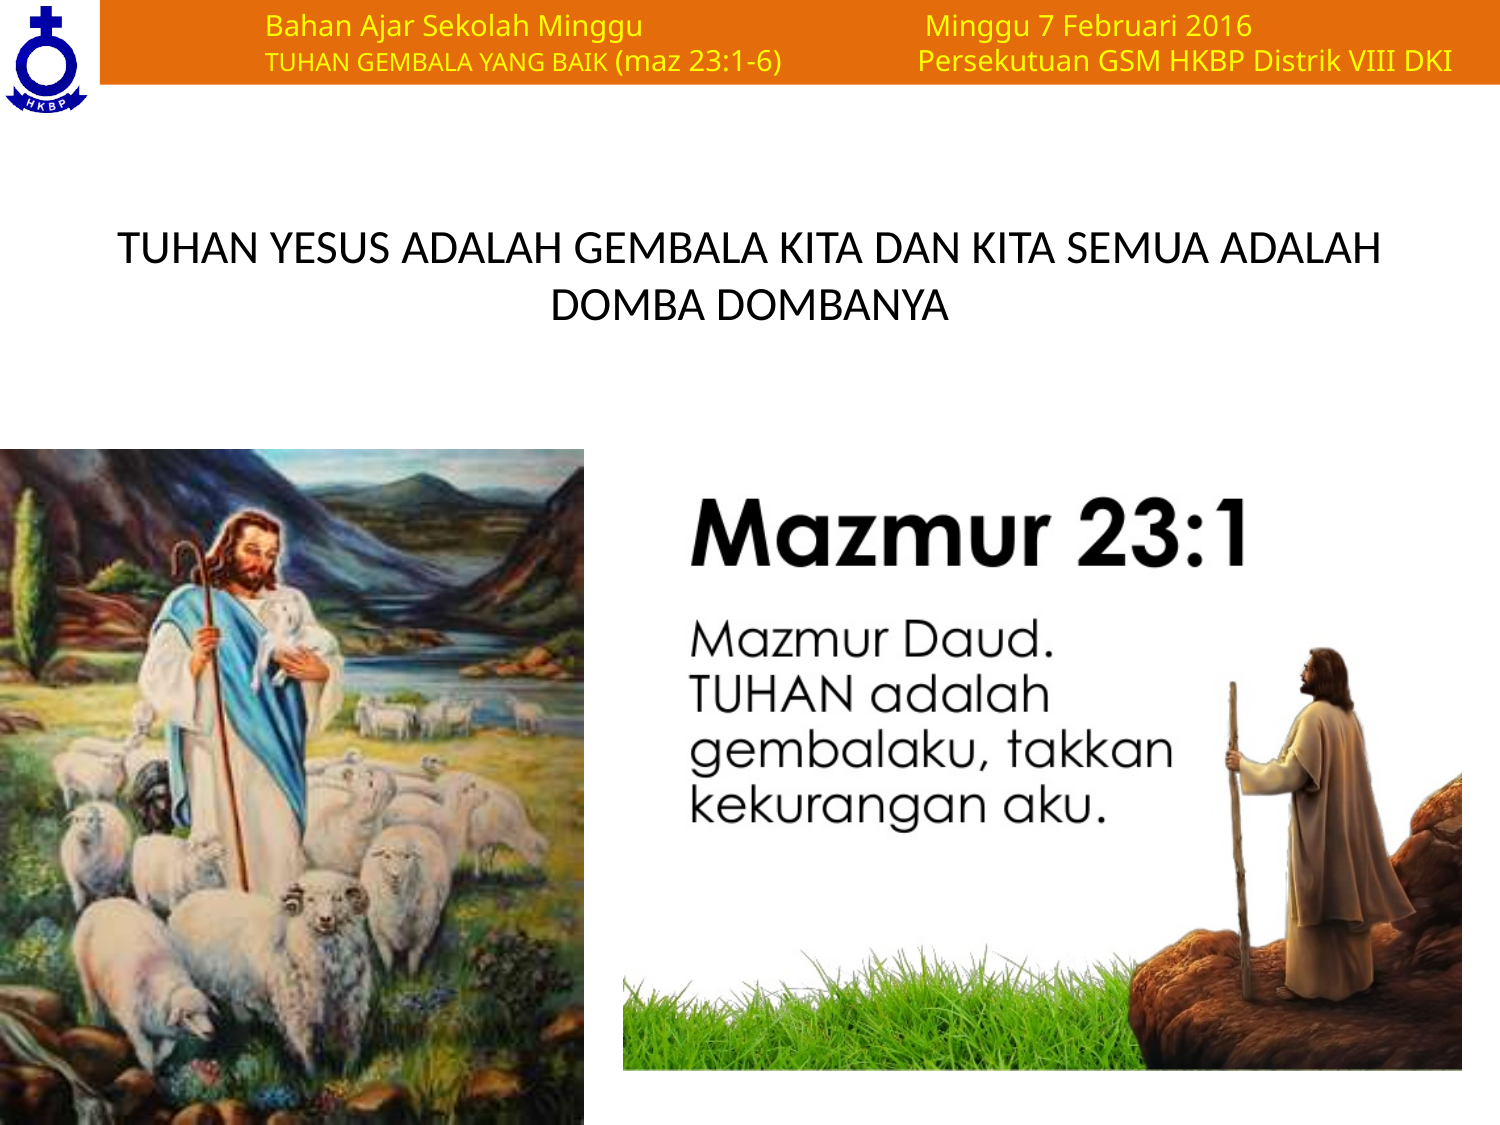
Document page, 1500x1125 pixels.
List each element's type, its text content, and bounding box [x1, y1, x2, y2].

picture [623, 441, 1463, 1071]
title TUHAN YESUS ADALAH GEMBALA KITA DAN KITA SEMUA ADALAH DOMBA DOMBANYA [75, 208, 1425, 396]
picture [0, 449, 584, 1125]
picture [5, 6, 88, 113]
